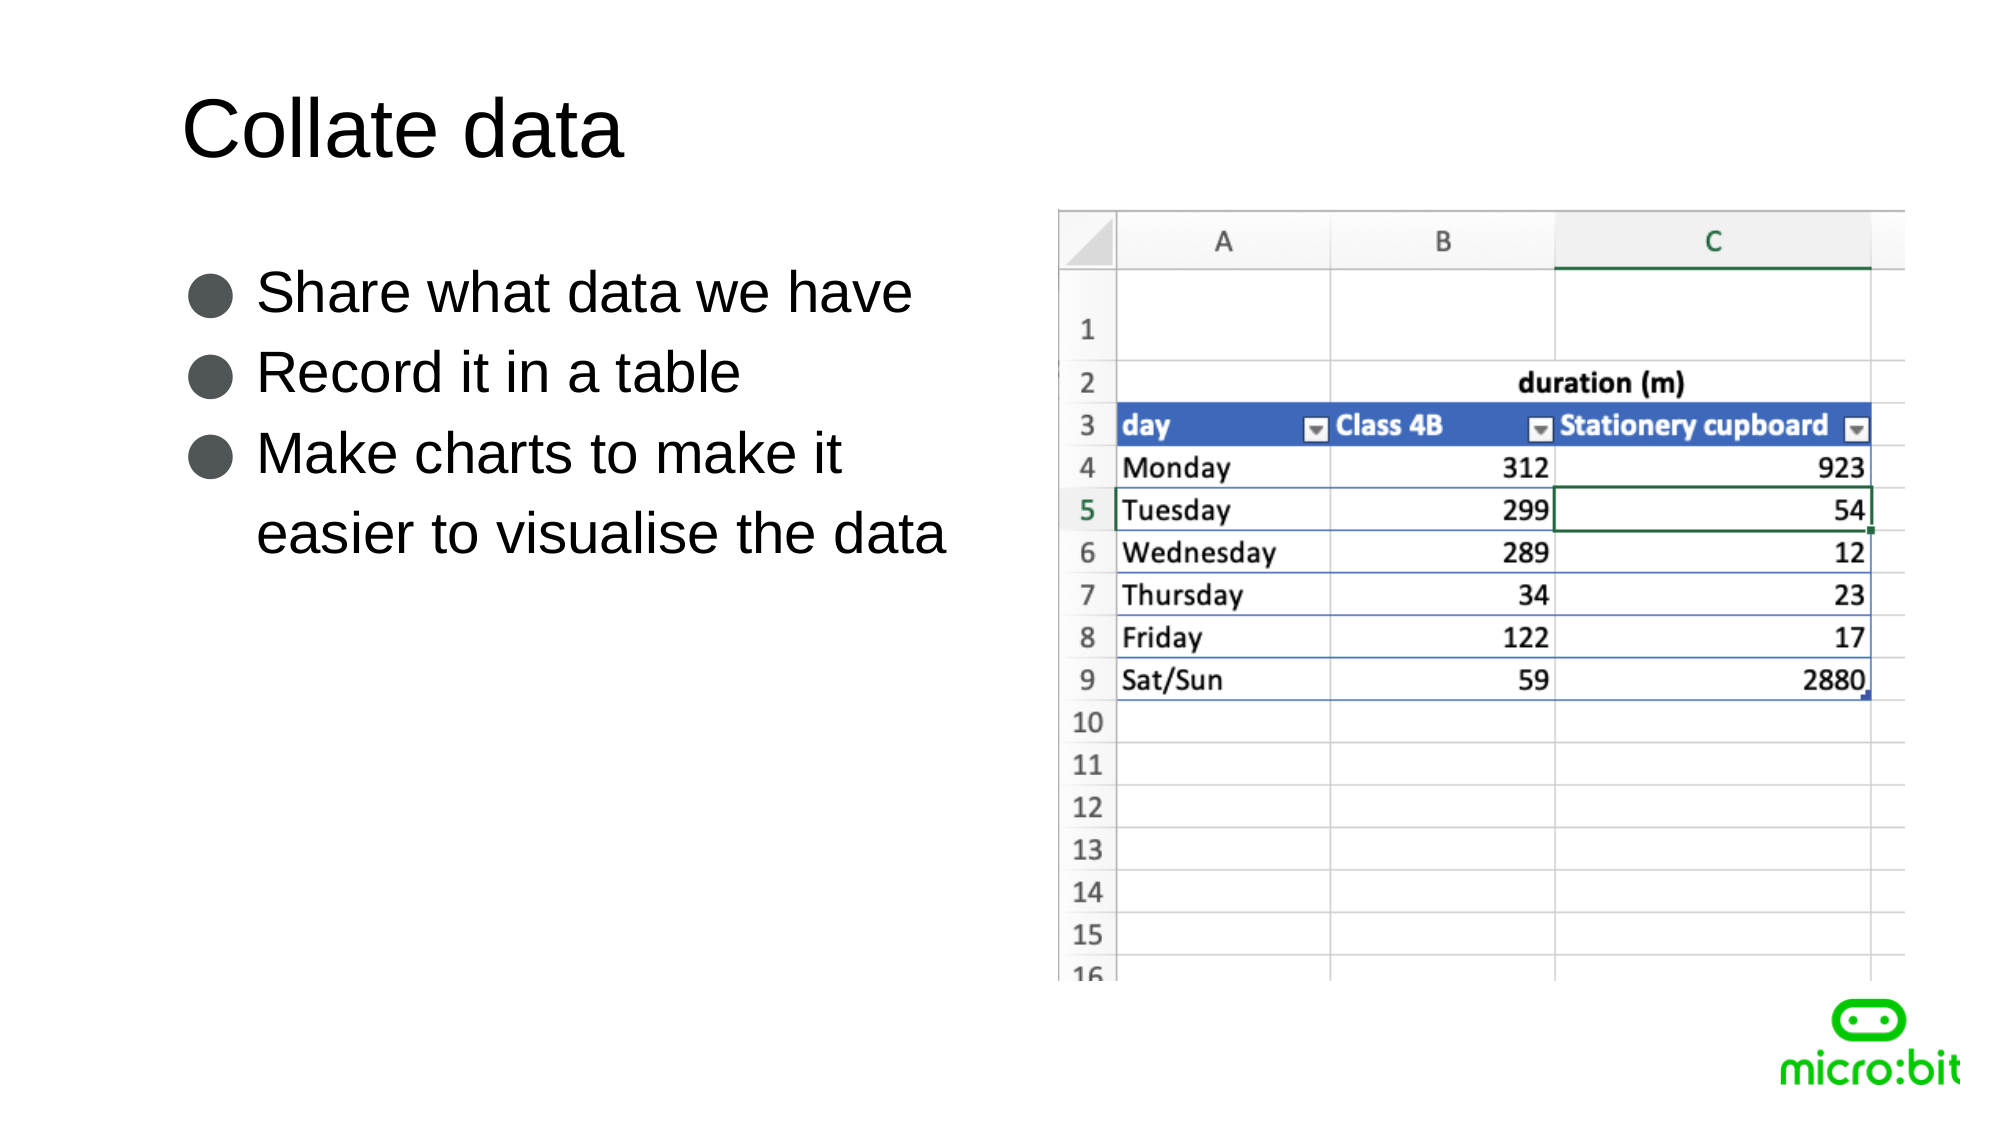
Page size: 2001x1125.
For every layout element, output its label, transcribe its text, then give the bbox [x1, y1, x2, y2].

picture [1058, 209, 1905, 981]
text_box Collate data Share what data we have Record it in a table Make charts to make it easier to visualise the data [166, 60, 968, 884]
picture [1780, 998, 1960, 1086]
